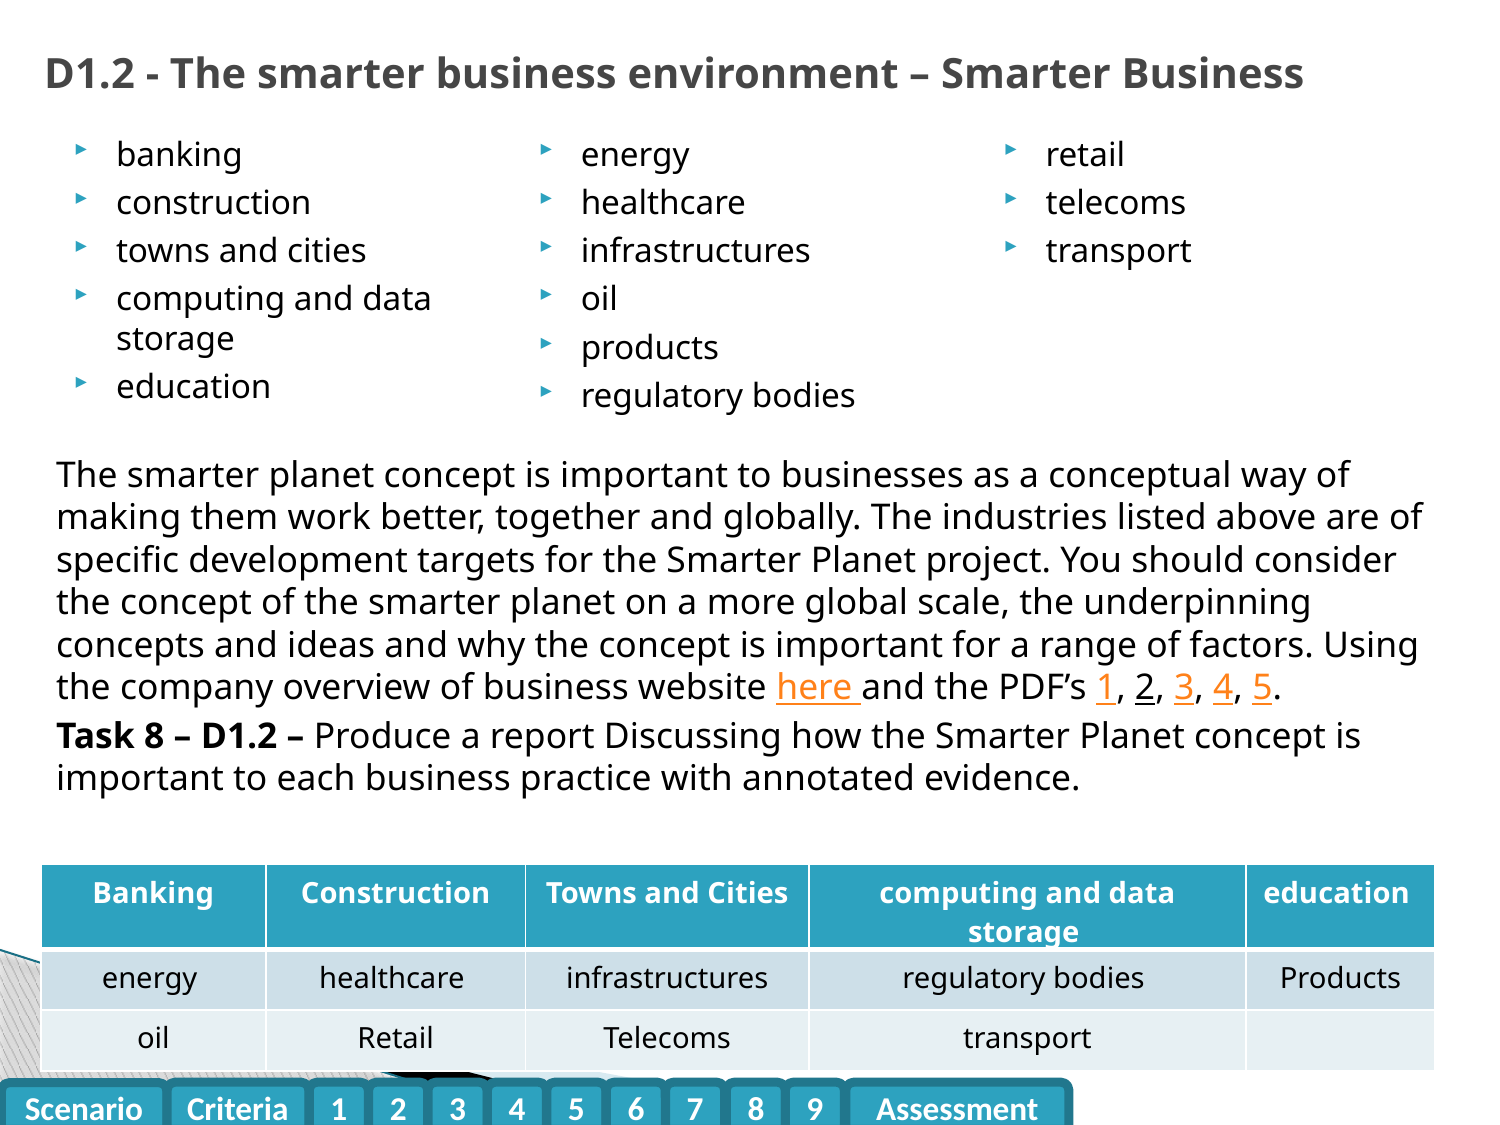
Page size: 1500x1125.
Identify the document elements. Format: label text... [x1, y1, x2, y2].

table_header education [1247, 865, 1434, 947]
list banking construction towns and cities computing and data storage education energy healthcare infrastructures oil products regulatory bodies retail telecoms transport [41, 126, 1460, 433]
table_cell Products [1247, 952, 1434, 1009]
text_box The smarter planet concept is important to businesses as a conceptual way of making them work better, together and globally. The industries listed above are of specific development targets for the Smarter Planet project. You should consider the concept of the smarter planet on a more global scale, the underpinning concepts and ideas and why the concept is important for a range of factors. Using the company overview of business website here and the PDF’s 1, 2, 3, 4, 5. Task 8 – D1.2 – Produce a report Discussing how the Smarter Planet concept is important to each business practice with annotated evidence. [41, 444, 1471, 806]
table_cell oil [42, 1011, 265, 1070]
table_header Construction [267, 865, 525, 947]
table_cell infrastructures [526, 952, 808, 1009]
table_header Towns and Cities [526, 865, 808, 947]
table_cell regulatory bodies [810, 952, 1245, 1009]
table_cell energy [42, 952, 265, 1009]
table_header computing and data storage [810, 865, 1245, 947]
table_cell Telecoms [526, 1011, 808, 1070]
table_cell healthcare [267, 952, 525, 1009]
table_header Banking [42, 865, 265, 947]
table_cell Retail [267, 1011, 525, 1070]
table_cell [1247, 1011, 1434, 1070]
title D1.2 - The smarter business environment – Smarter Business [29, 19, 1466, 126]
table_cell transport [810, 1011, 1245, 1070]
